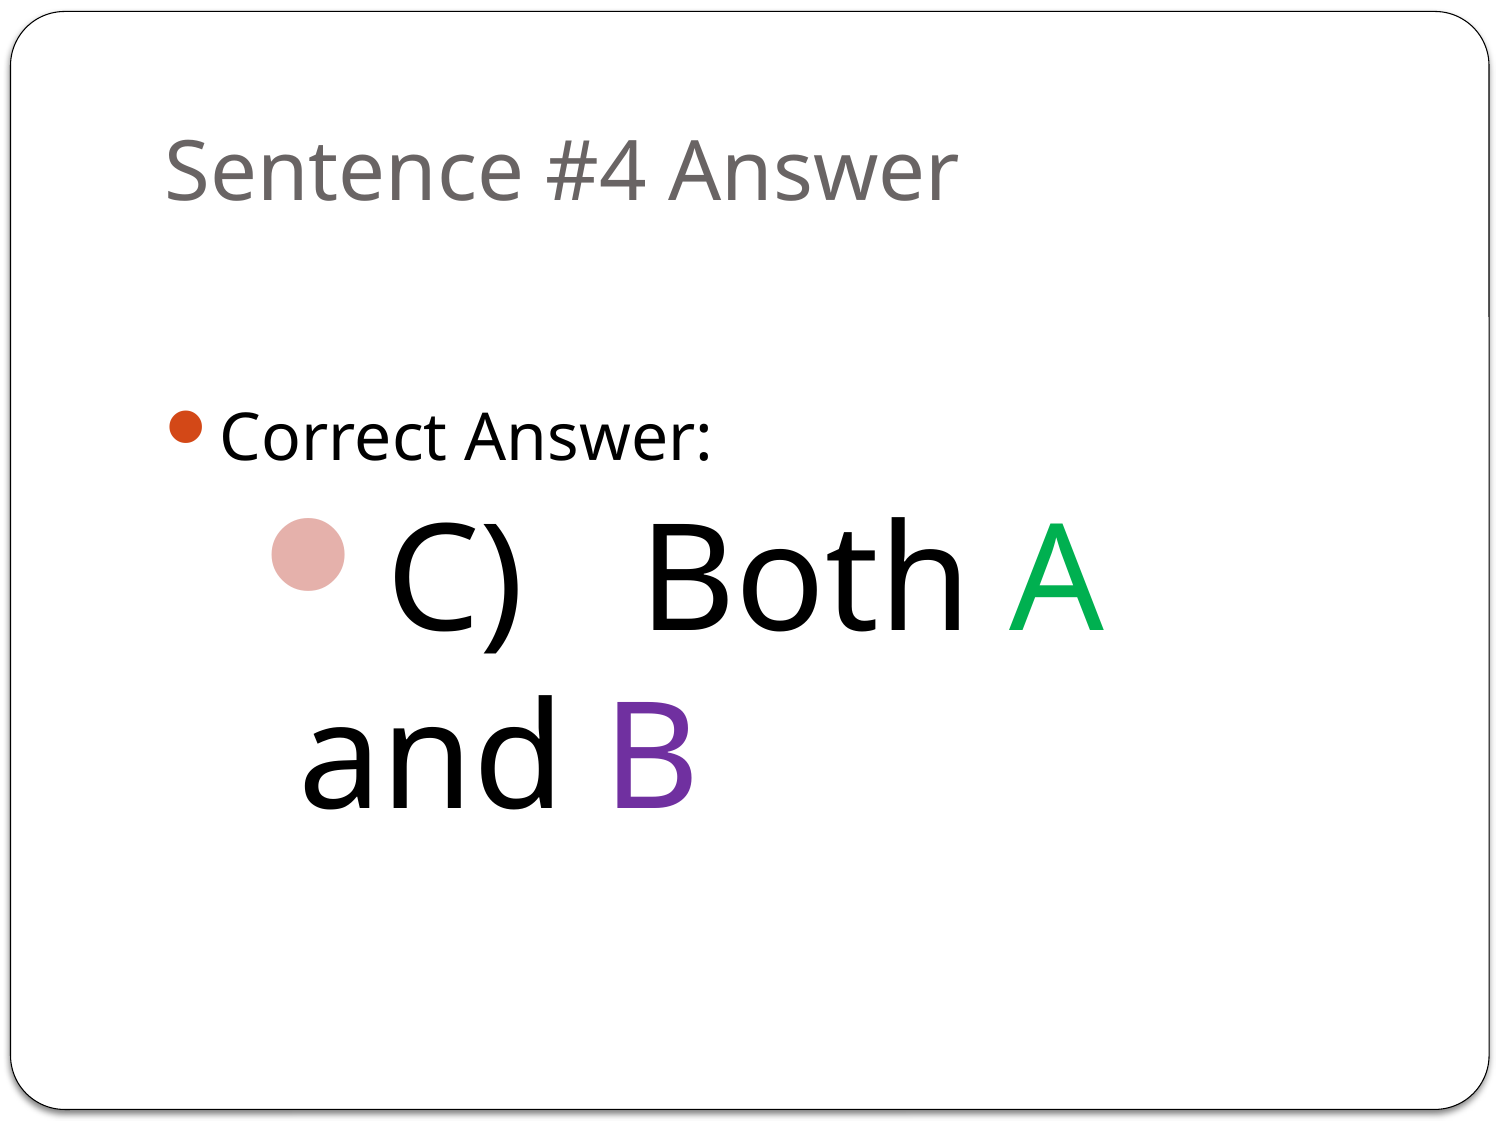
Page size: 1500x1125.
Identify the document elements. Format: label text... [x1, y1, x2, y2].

title Sentence #4 Answer [150, 45, 1425, 233]
list Correct Answer: C) Both A and B [150, 387, 1375, 850]
